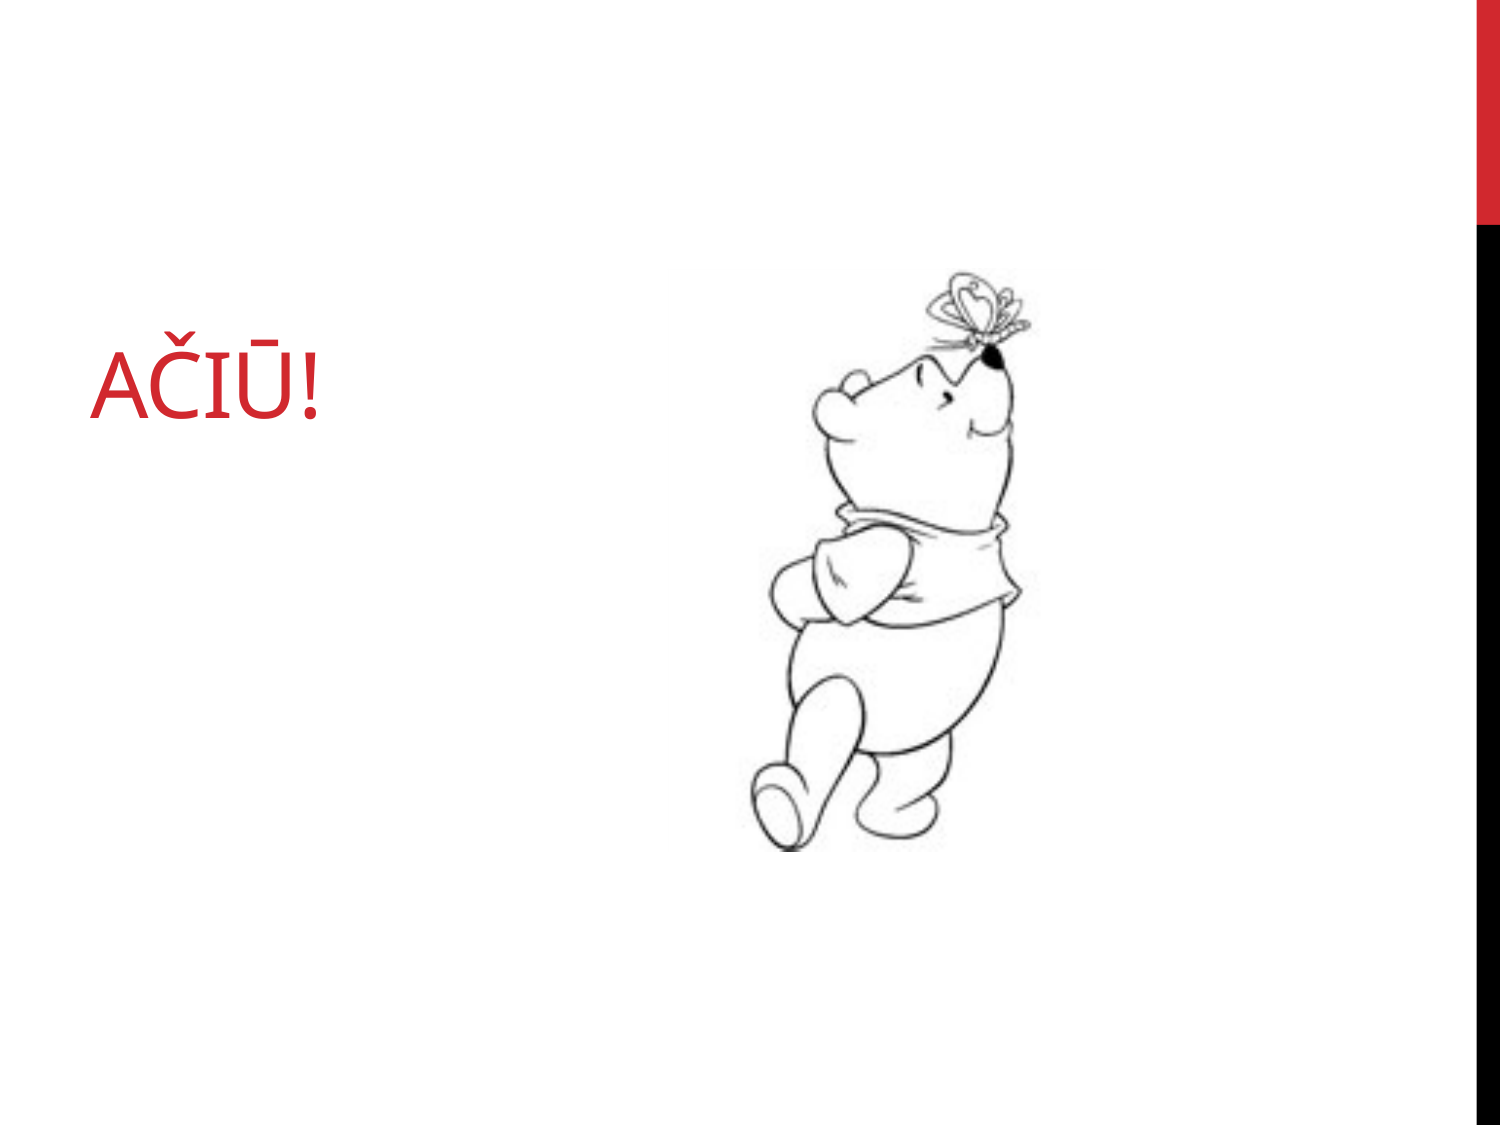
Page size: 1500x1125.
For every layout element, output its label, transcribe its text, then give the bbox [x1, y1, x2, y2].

title Ačiū! [75, 25, 1025, 445]
picture [666, 268, 1105, 852]
